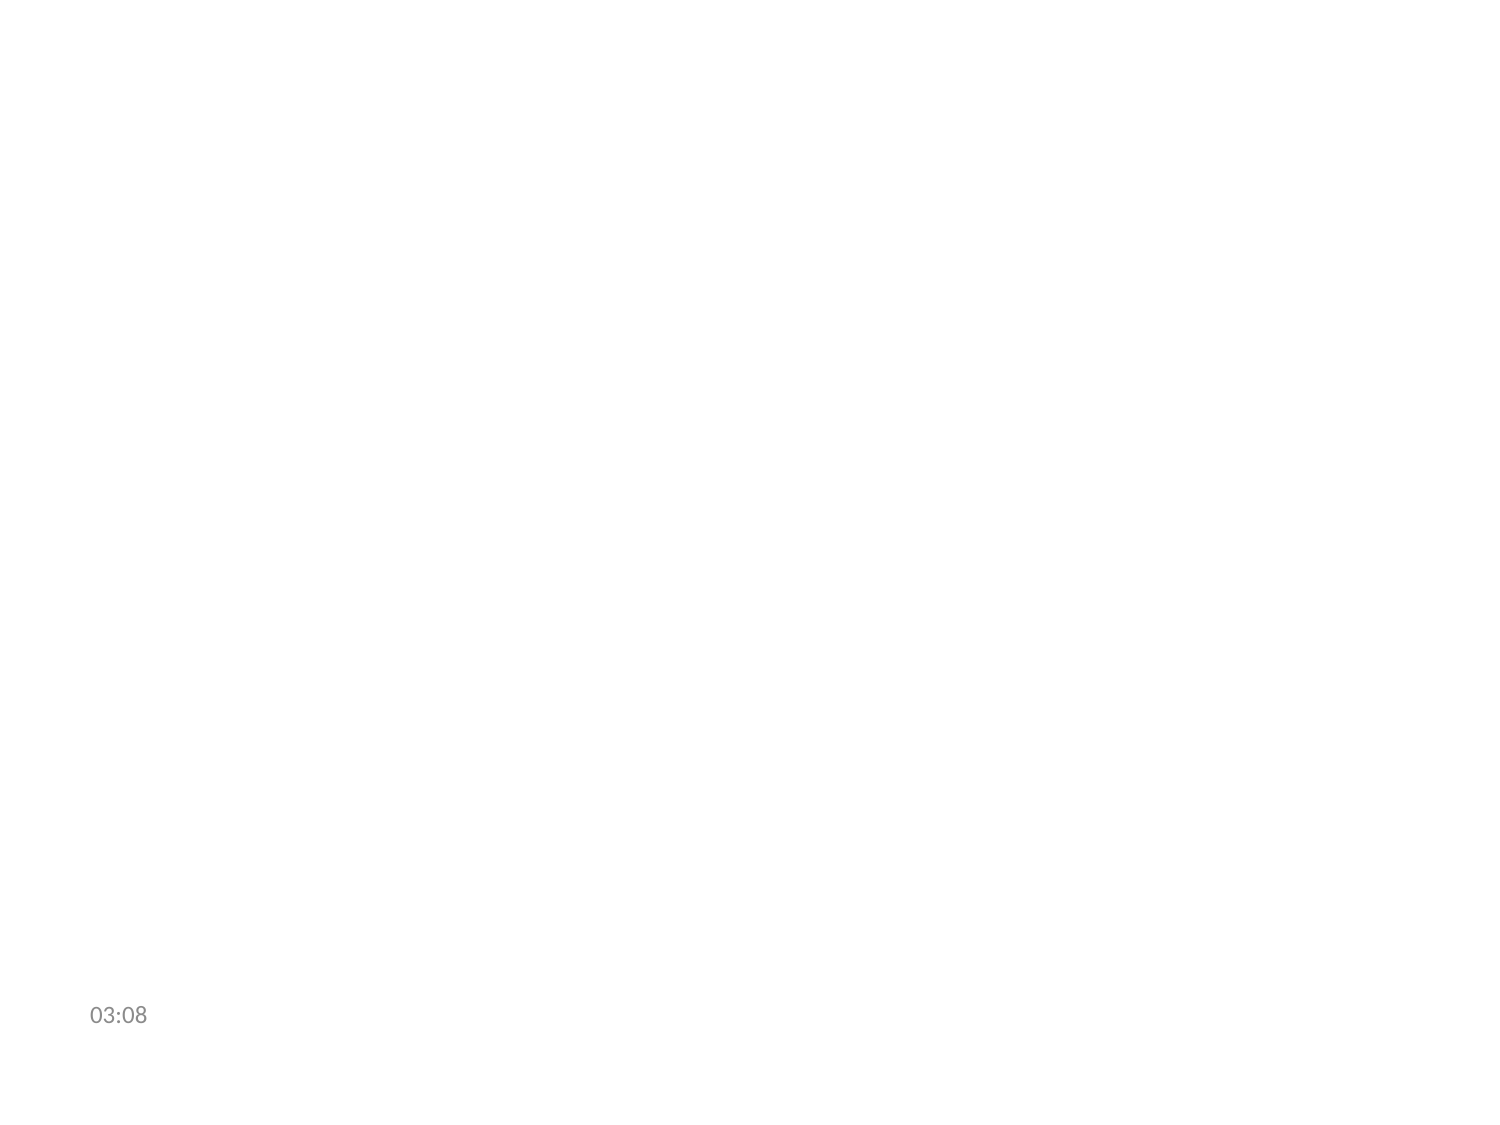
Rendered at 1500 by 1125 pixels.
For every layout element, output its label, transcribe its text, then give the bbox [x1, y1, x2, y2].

text_box 15:35 [75, 983, 425, 1044]
